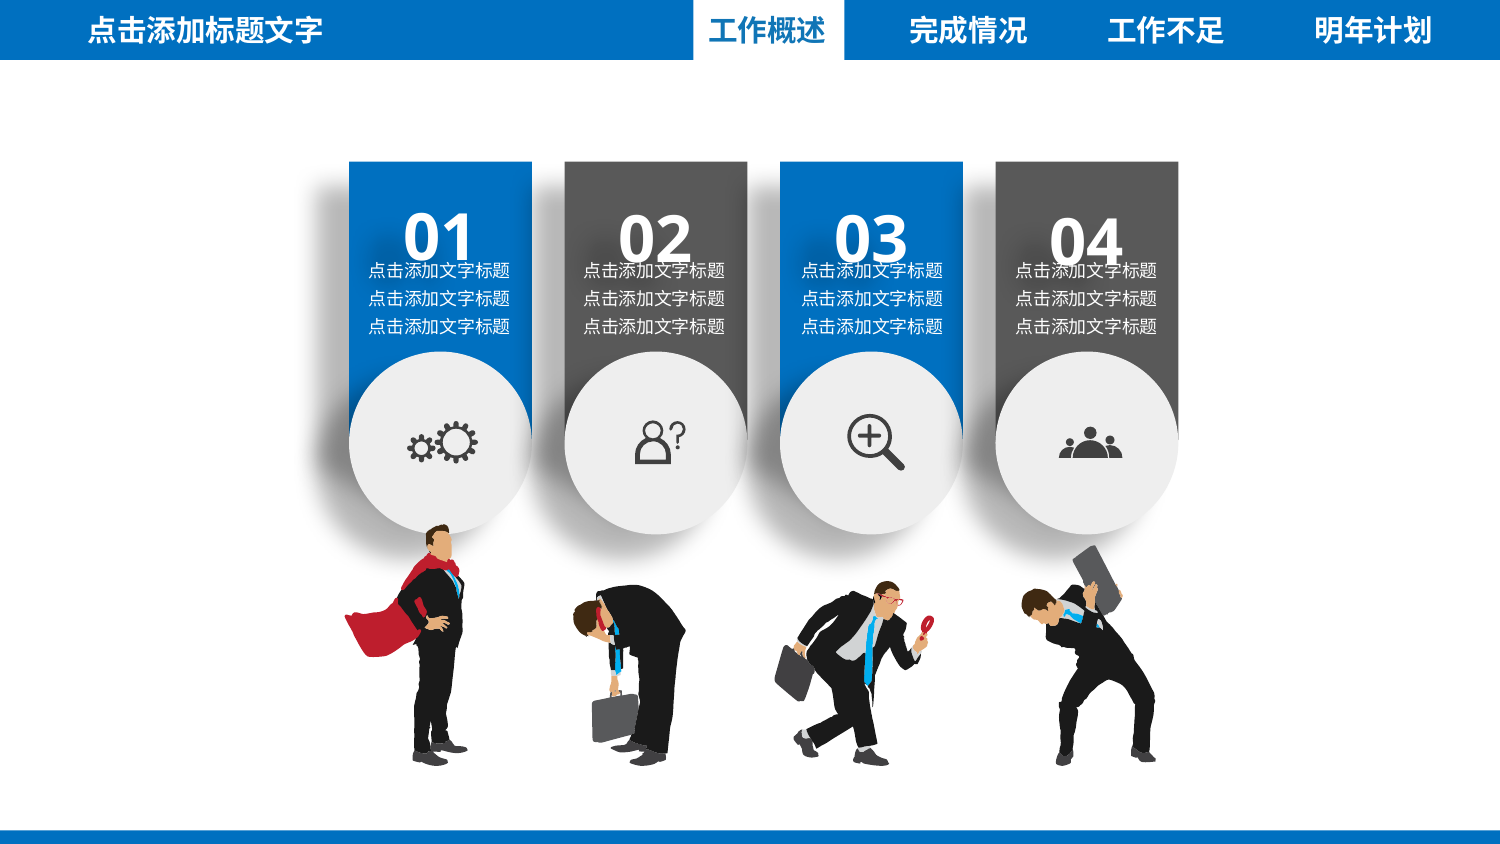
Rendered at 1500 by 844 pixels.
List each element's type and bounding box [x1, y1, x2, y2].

text_box [0, 0, 1500, 844]
